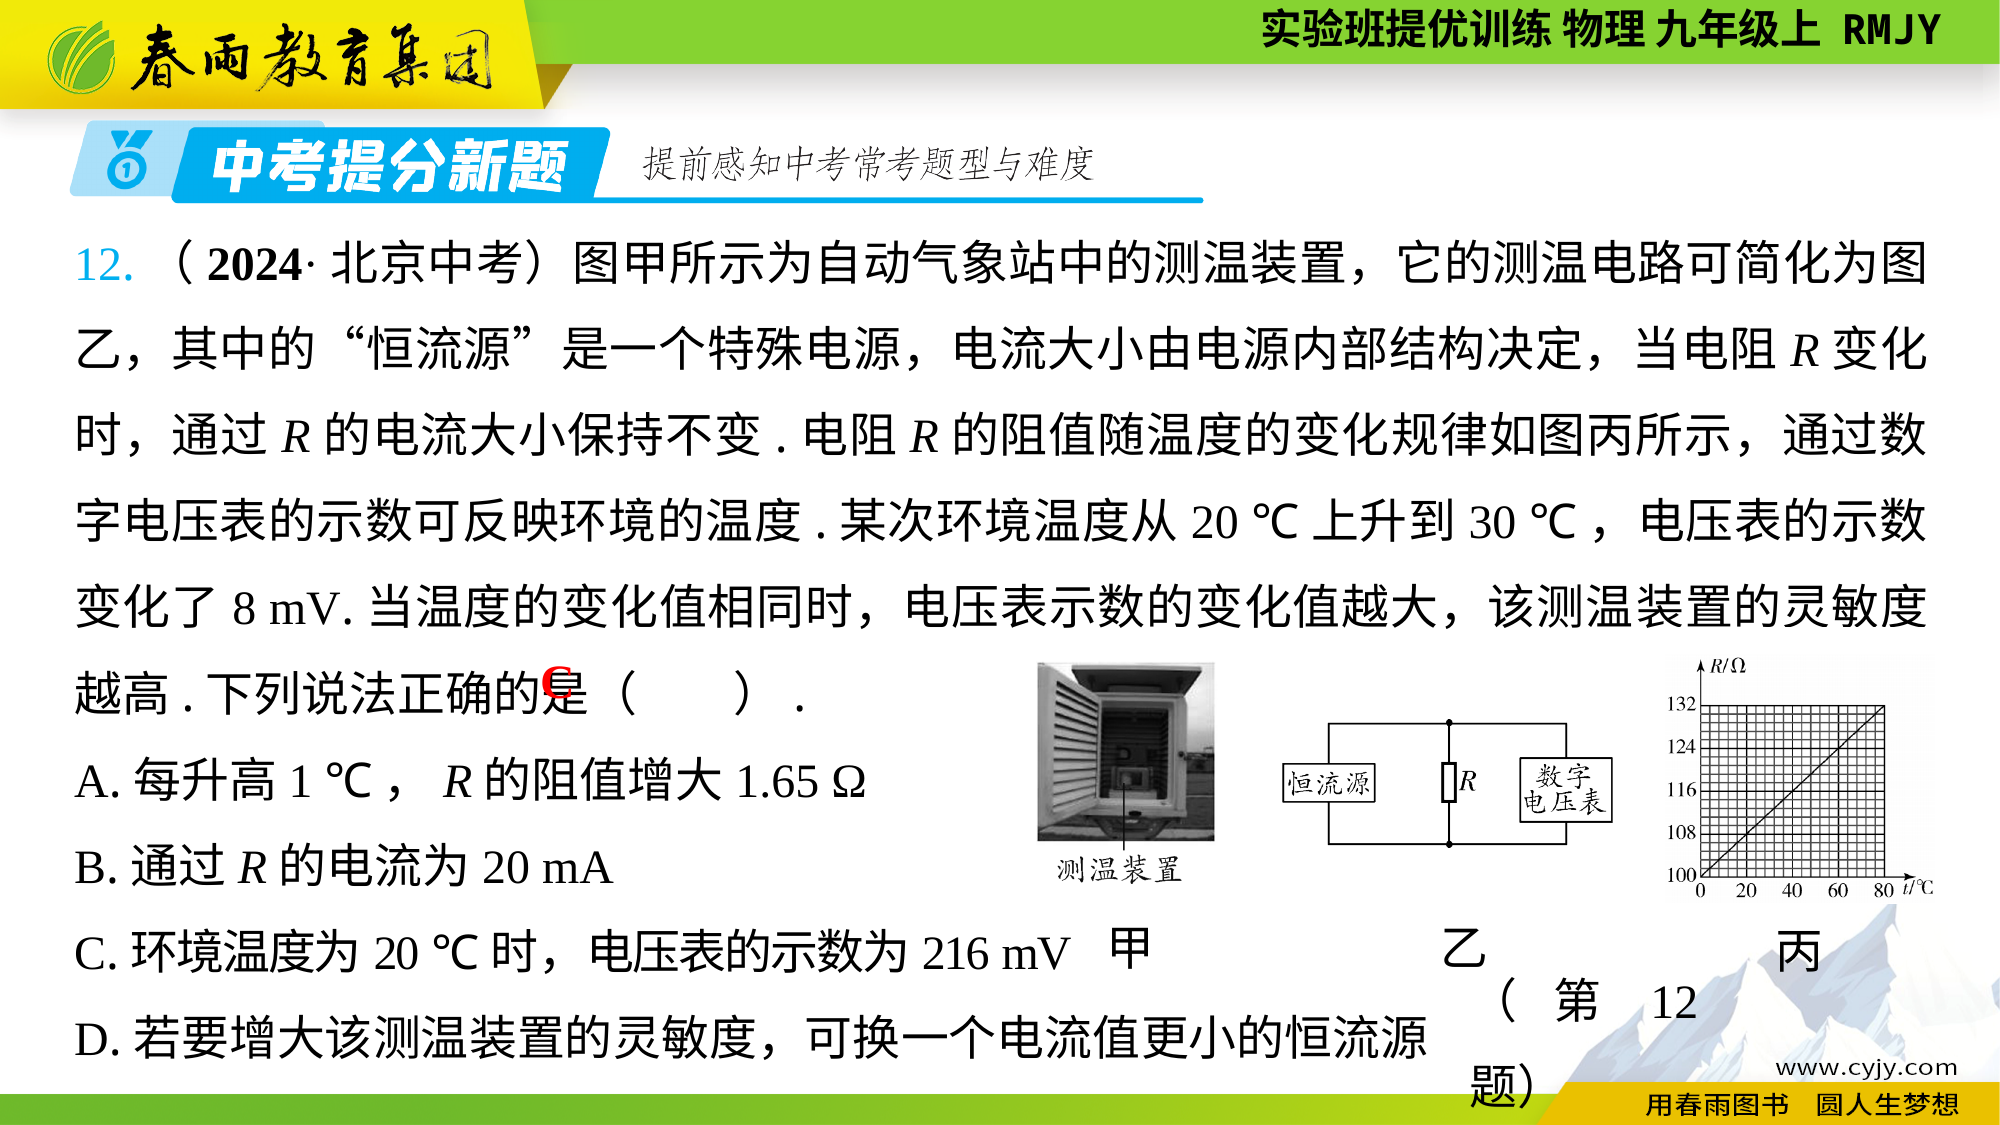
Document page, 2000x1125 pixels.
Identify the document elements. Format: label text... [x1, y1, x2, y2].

text_box C [525, 642, 590, 716]
text_box （第12题） [1454, 934, 1725, 1035]
picture [0, 0, 2000, 1125]
text_box 丙 [1760, 912, 1839, 986]
text_box 乙 [1425, 880, 1503, 982]
text_box 甲 [1091, 897, 1170, 982]
list 12.（2024·北京中考）图甲所示为自动气象站中的测温装置，它的测温电路可简化为图乙，其中的“恒流源”是一个特殊电源，电流大小由电源内部结构决定，当电阻R变化时，通过R的电流大小保持不变.电阻R的阻值随温度的变化规律如图丙所示，通过数字电压表的示数可反映环境的温度.某次环境温度从20 ℃上升到30 ℃，电压表的示数变化了8 mV.当温度的变化值相同时，电压表示数的变化值越大，该测温装置的灵敏度越高.下列说法正确的是（ ）. A.每升高1 ℃，R的阻值增大1.65 Ω B.通过R的电流为20 mA C.环境温度为20 ℃时，电压表的示数为216 mV D.若要增大该测温装置的灵敏度，可换一个电流值更小的恒流源 [59, 196, 1944, 1083]
